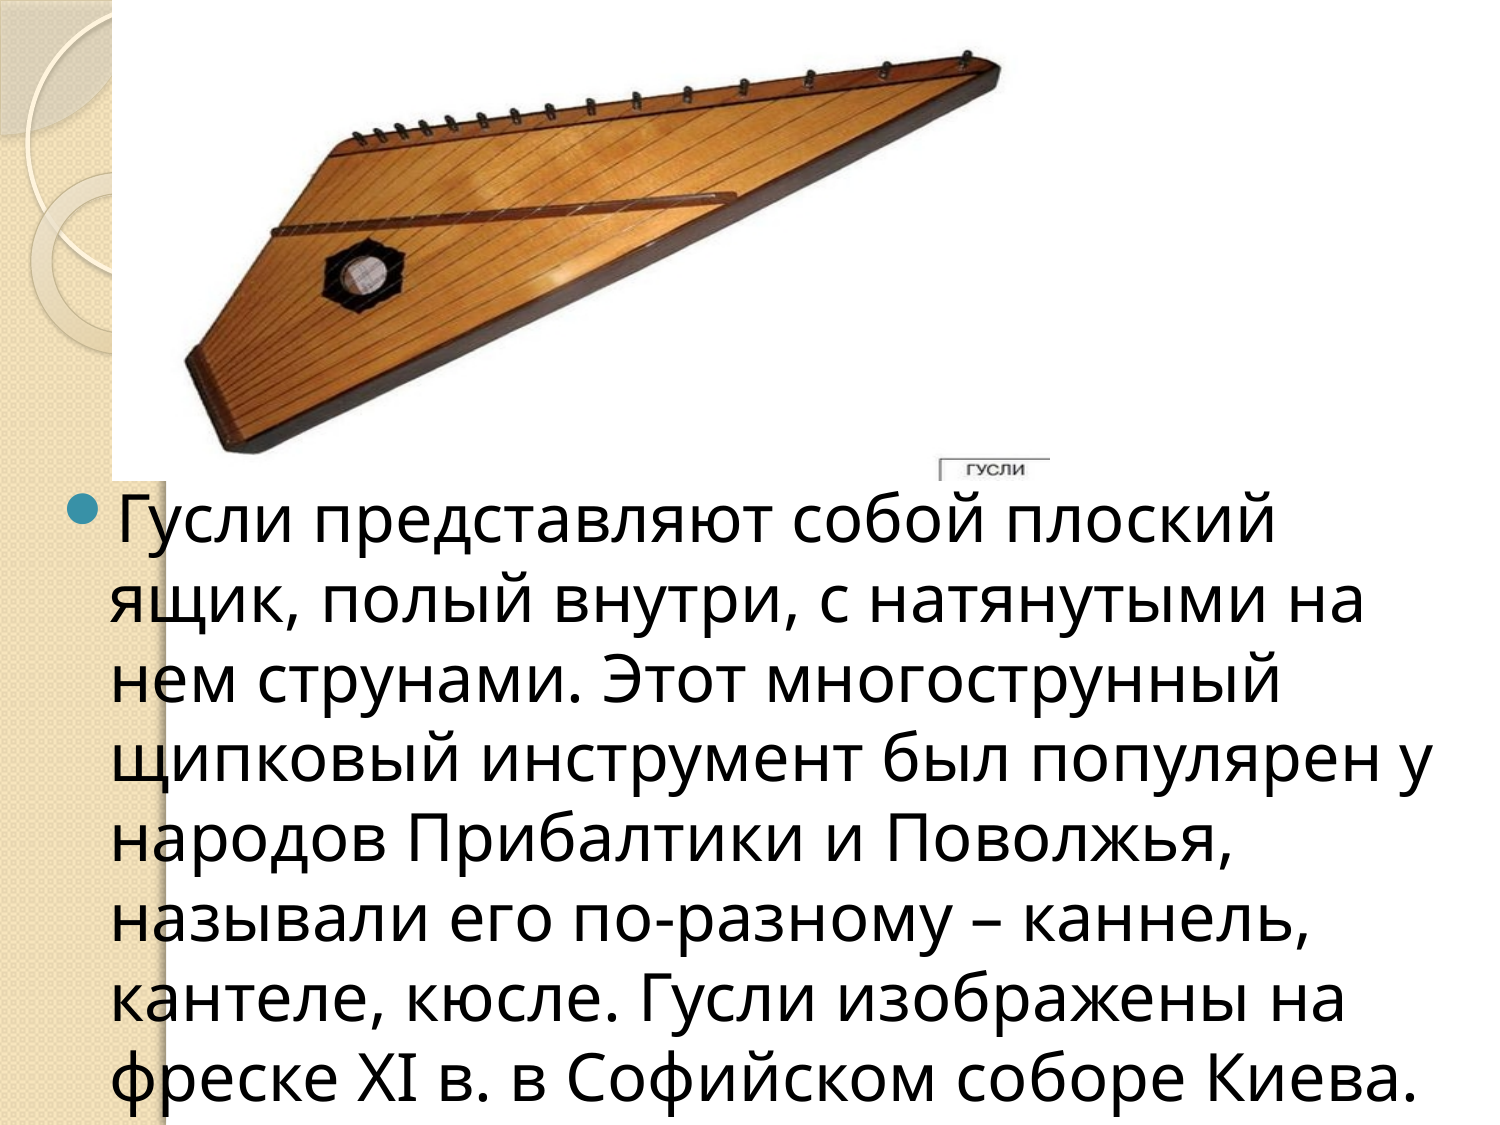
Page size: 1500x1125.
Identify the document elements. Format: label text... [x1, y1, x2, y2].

picture [111, 0, 1050, 481]
list Гусли представляют собой плоский ящик, полый внутри, с натянутыми на нем струнами. Этот многострунный щипковый инструмент был популярен у народов Прибалтики и Поволжья, называли его по-разному – каннель, кантеле, кюсле. Гусли изображены на фреске XI в. в Софийском соборе Киева. [34, 468, 1500, 1073]
